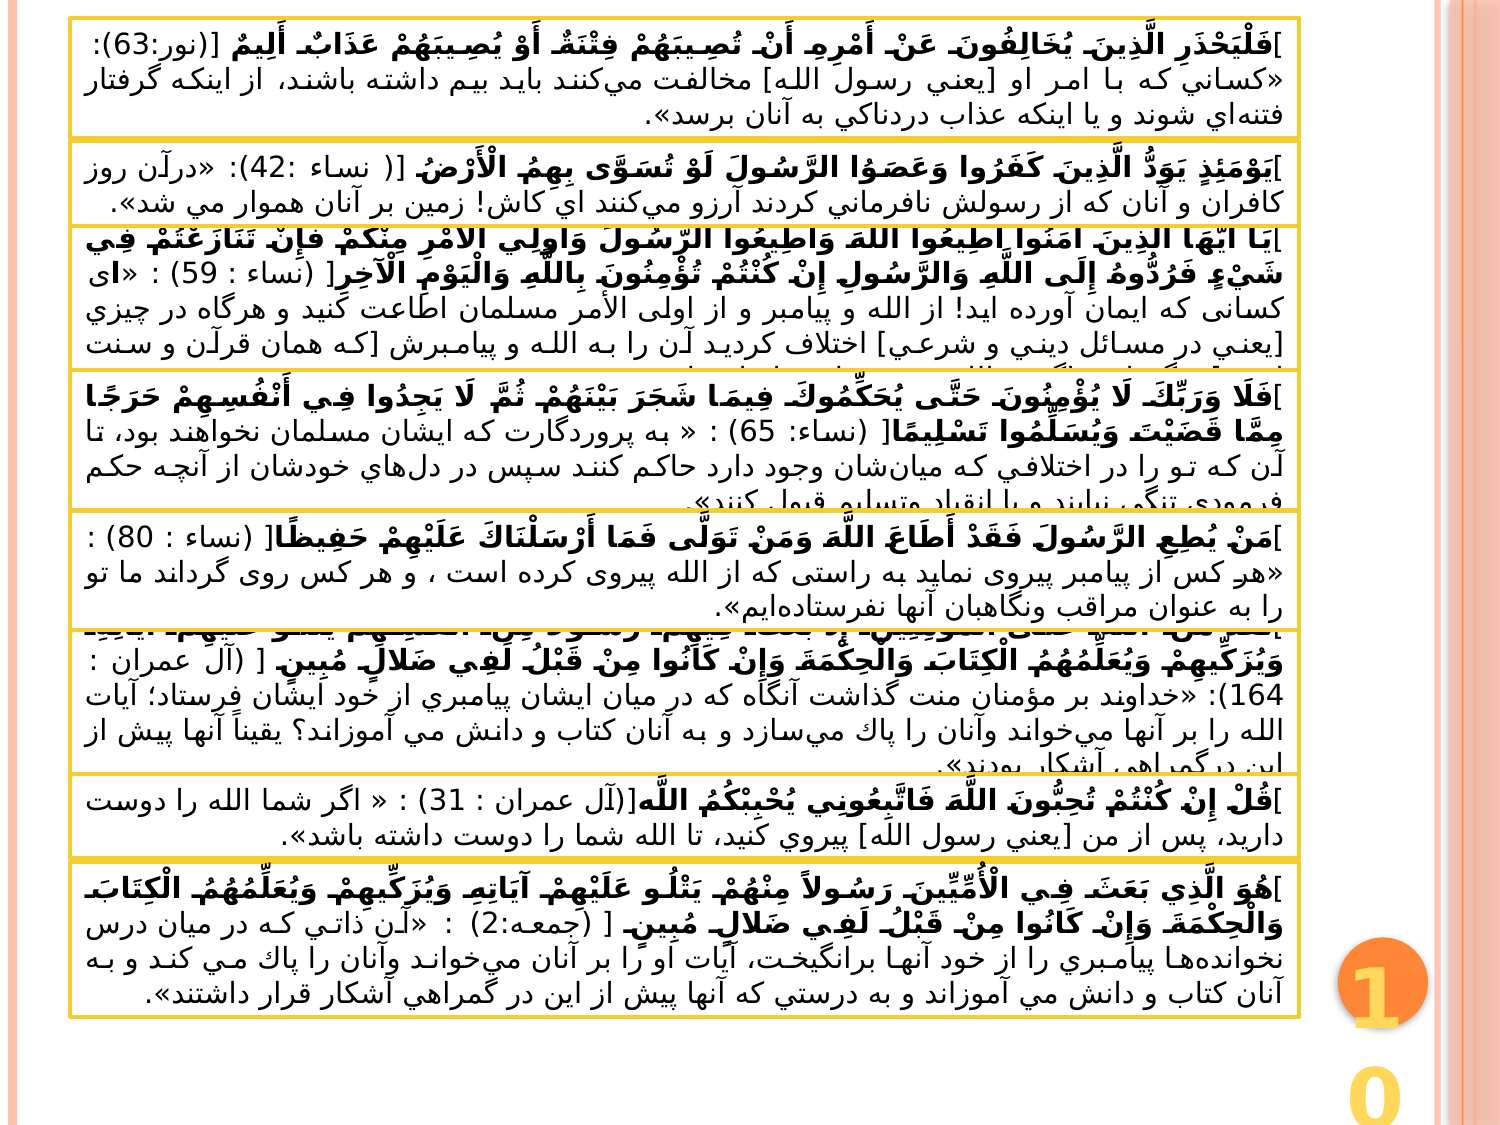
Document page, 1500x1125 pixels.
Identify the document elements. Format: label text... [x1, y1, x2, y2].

text_box ]فَلَا وَرَبِّكَ لَا يُؤْمِنُونَ حَتَّى يُحَكِّمُوكَ فِيمَا شَجَرَ بَيْنَهُمْ ثُمَّ لَا يَجِدُوا فِي أَنْفُسِهِمْ حَرَجًا مِمَّا قَضَيْتَ وَيُسَلِّمُوا تَسْلِيمًا[ (نساء: 65) : « به پروردگارت كه ايشان مسلمان نخواهند بود، تا آن كه تو را در اختلافي كه ميان‌شان وجود دارد حاكم كنند سپس در دل‌هاي خودشان از آنچه حكم فرمودي تنگي نيابند و با انقياد وتسليم قبول كنند». [68, 368, 1301, 508]
text_box ]قُلْ إِنْ كُنْتُمْ تُحِبُّونَ اللَّهَ فَاتَّبِعُونِي يُحْبِبْكُمُ اللَّه[(آل عمران : 31) : « اگر شما الله را دوست داريد، پس از من [يعني رسول الله] پيروي كنيد، تا الله شما را دوست داشته باشد». [68, 772, 1301, 861]
text_box ]لَقَدْ مَنَّ اللَّهُ عَلَى الْمُؤْمِنِينَ إِذْ بَعَثَ فِيهِمْ رَسُولاً مِنْ أَنْفُسِهِمْ يَتْلُو عَلَيْهِمْ آيَاتِهِ وَيُزَكِّيهِمْ وَيُعَلِّمُهُمُ الْكِتَابَ وَالْحِكْمَةَ وَإِنْ كَانُوا مِنْ قَبْلُ لَفِي ضَلالٍ مُبِينٍ [ (آل عمران : 164): «خداوند بر مؤمنان منت گذاشت آنگاه كه در ميان ايشان پيامبري از خود ايشان فرستاد؛ آيات الله را بر آنها مي‌خواند وآنان را پاك مي‌سازد و به آنان كتاب و دانش مي آموزاند؟ يقيناً آنها پيش از اين درگمراهي آشكار بودند». [68, 632, 1301, 772]
text_box ]فَلْيَحْذَرِ الَّذِينَ يُخَالِفُونَ عَنْ أَمْرِهِ أَنْ تُصِيبَهُمْ فِتْنَةٌ أَوْ يُصِيبَهُمْ عَذَابٌ أَلِيمٌ [(نور:63): «كساني كه با امر او [يعني رسول الله] مخالفت مي‌كنند بايد بيم داشته باشند، از اينكه گرفتار فتنه‌اي شوند و يا اينكه عذاب دردناكي به آنان برسد». [68, 16, 1301, 140]
text_box ]يَوْمَئِذٍ يَوَدُّ الَّذِينَ كَفَرُوا وَعَصَوُا الرَّسُولَ لَوْ تُسَوَّى بِهِمُ الْأَرْضُ [( نساء :42): «درآن روز كافران و آنان كه از رسولش نافرماني كردند آرزو مي‌كنند اي كاش! زمين بر آنان هموار مي شد». [68, 140, 1301, 228]
text_box 10 [1313, 938, 1438, 1125]
text_box ]يَا أَيُّهَا الَّذِينَ آمَنُوا أَطِيعُوا اللَّهَ وَأَطِيعُوا الرَّسُولَ وَأُولِي الْأَمْرِ مِنْكُمْ فَإِنْ تَنَازَعْتُمْ فِي شَيْءٍ فَرُدُّوهُ إِلَى اللَّهِ وَالرَّسُولِ إِنْ كُنْتُمْ تُؤْمِنُونَ بِاللَّهِ وَالْيَوْمِ الْآخِرِ[ (نساء : 59) : «ای کسانی که ایمان آورده اید! از الله و پیامبر و از اولی الأمر مسلمان اطاعت کنید و هرگاه در چيزي [يعني در مسائل ديني و شرعي] اختلاف كرديد آن را به الله و پيامبرش [كه همان قرآن و سنت است] برگردانيد، اگر به الله و روز قيامت ايمان داريد ». [68, 228, 1301, 368]
text_box ]هُوَ الَّذِي بَعَثَ فِي الْأُمِّيِّينَ رَسُولاً مِنْهُمْ يَتْلُو عَلَيْهِمْ آيَاتِهِ وَيُزَكِّيهِمْ وَيُعَلِّمُهُمُ الْكِتَابَ وَالْحِكْمَةَ وَإِنْ كَانُوا مِنْ قَبْلُ لَفِي ضَلالٍ مُبِينٍ [ (جمعه:2) : «آن ذاتي كه در ميان درس نخوانده‌ها پيامبري را از خود آنها برانگيخت، آيات او را بر آنان مي‌خواند وآنان را پاك مي كند و به آنان كتاب و دانش مي آموزاند و به درستي كه آنها پيش از اين در گمراهي آشكار قرار داشتند». [68, 861, 1301, 1019]
text_box ]مَنْ يُطِعِ الرَّسُولَ فَقَدْ أَطَاعَ اللَّهَ وَمَنْ تَوَلَّى فَمَا أَرْسَلْنَاكَ عَلَيْهِمْ حَفِيظًا[ (نساء : 80) : «هر کس از پیامبر پیروی نماید به راستی که از الله پیروی کرده است ، و هر کس روی گرداند ما تو را به عنوان مراقب ونگاهبان آنها نفرستاده‌ایم». [68, 508, 1301, 632]
